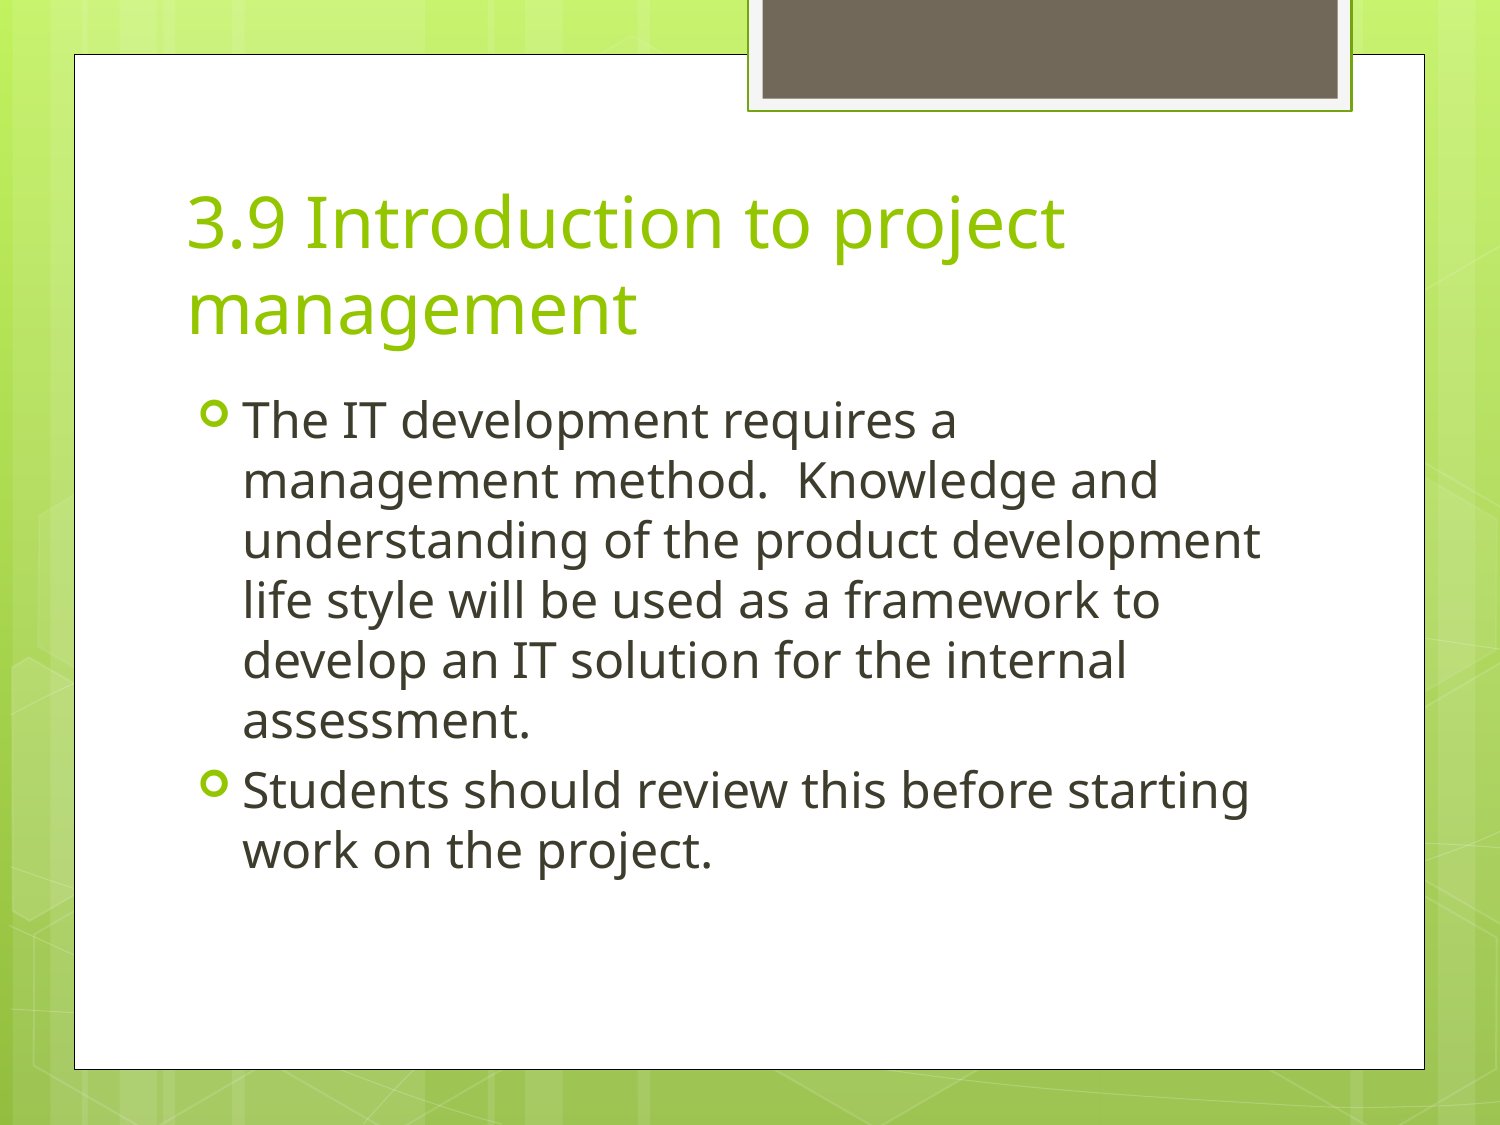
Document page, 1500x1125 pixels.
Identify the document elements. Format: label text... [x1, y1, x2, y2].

title 3.9 Introduction to project management [171, 168, 1324, 357]
list The IT development requires a management method. Knowledge and understanding of the product development life style will be used as a framework to develop an IT solution for the internal assessment. Students should review this before starting work on the project. [171, 381, 1283, 957]
